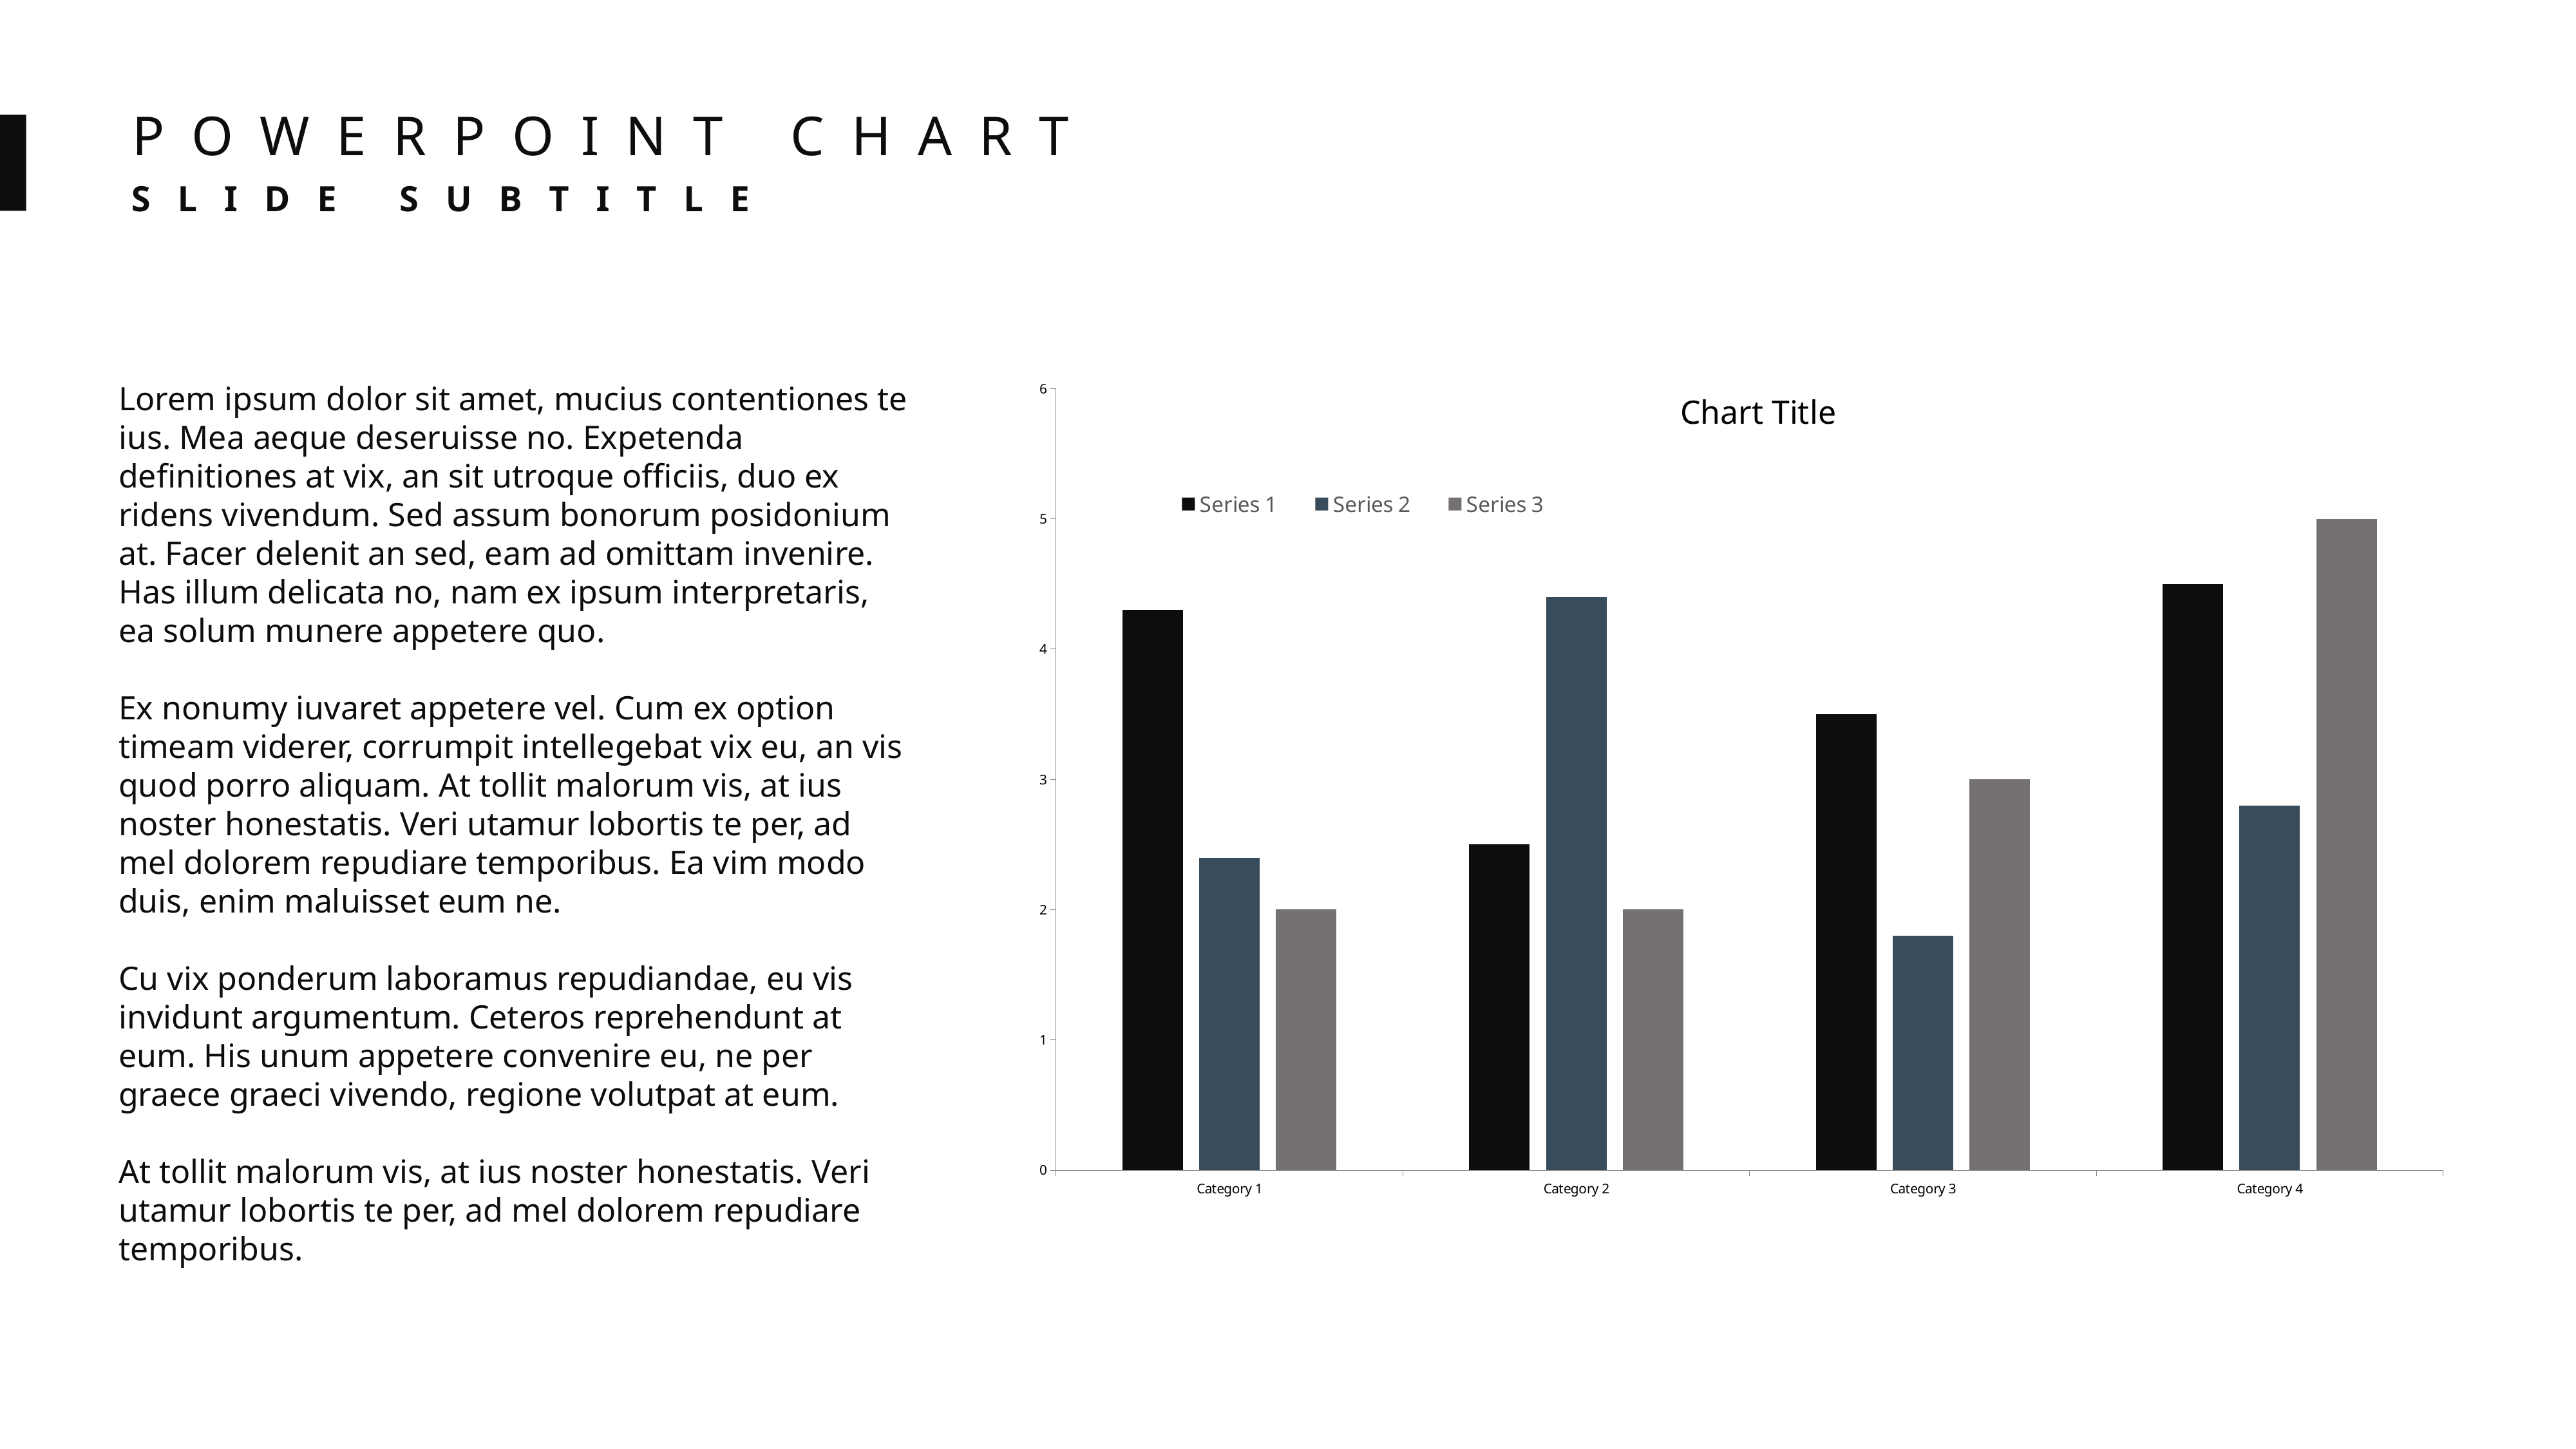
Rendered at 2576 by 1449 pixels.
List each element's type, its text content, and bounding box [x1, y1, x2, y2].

text_box Lorem ipsum dolor sit amet, mucius contentiones te ius. Mea aeque deseruisse no. Expetenda definitiones at vix, an sit utroque officiis, duo ex ridens vivendum. Sed assum bonorum posidonium at. Facer delenit an sed, eam ad omittam invenire. Has illum delicata no, nam ex ipsum interpretaris, ea solum munere appetere quo. Ex nonumy iuvaret appetere vel. Cum ex option timeam viderer, corrumpit intellegebat vix eu, an vis quod porro aliquam. At tollit malorum vis, at ius noster honestatis. Veri utamur lobortis te per, ad mel dolorem repudiare temporibus. Ea vim modo duis, enim maluisset eum ne. Cu vix ponderum laboramus repudiandae, eu vis invidunt argumentum. Ceteros reprehendunt at eum. His unum appetere convenire eu, ne per graece graeci vivendo, regione volutpat at eum. At tollit malorum vis, at ius noster honestatis. Veri utamur lobortis te per, ad mel dolorem repudiare temporibus. [109, 374, 918, 1311]
text_box SLIDE SUBTITLE [122, 171, 761, 223]
text_box [0, 114, 27, 211]
text_box POWERPOINT CHART [122, 97, 1079, 171]
chart [1025, 356, 2467, 1318]
